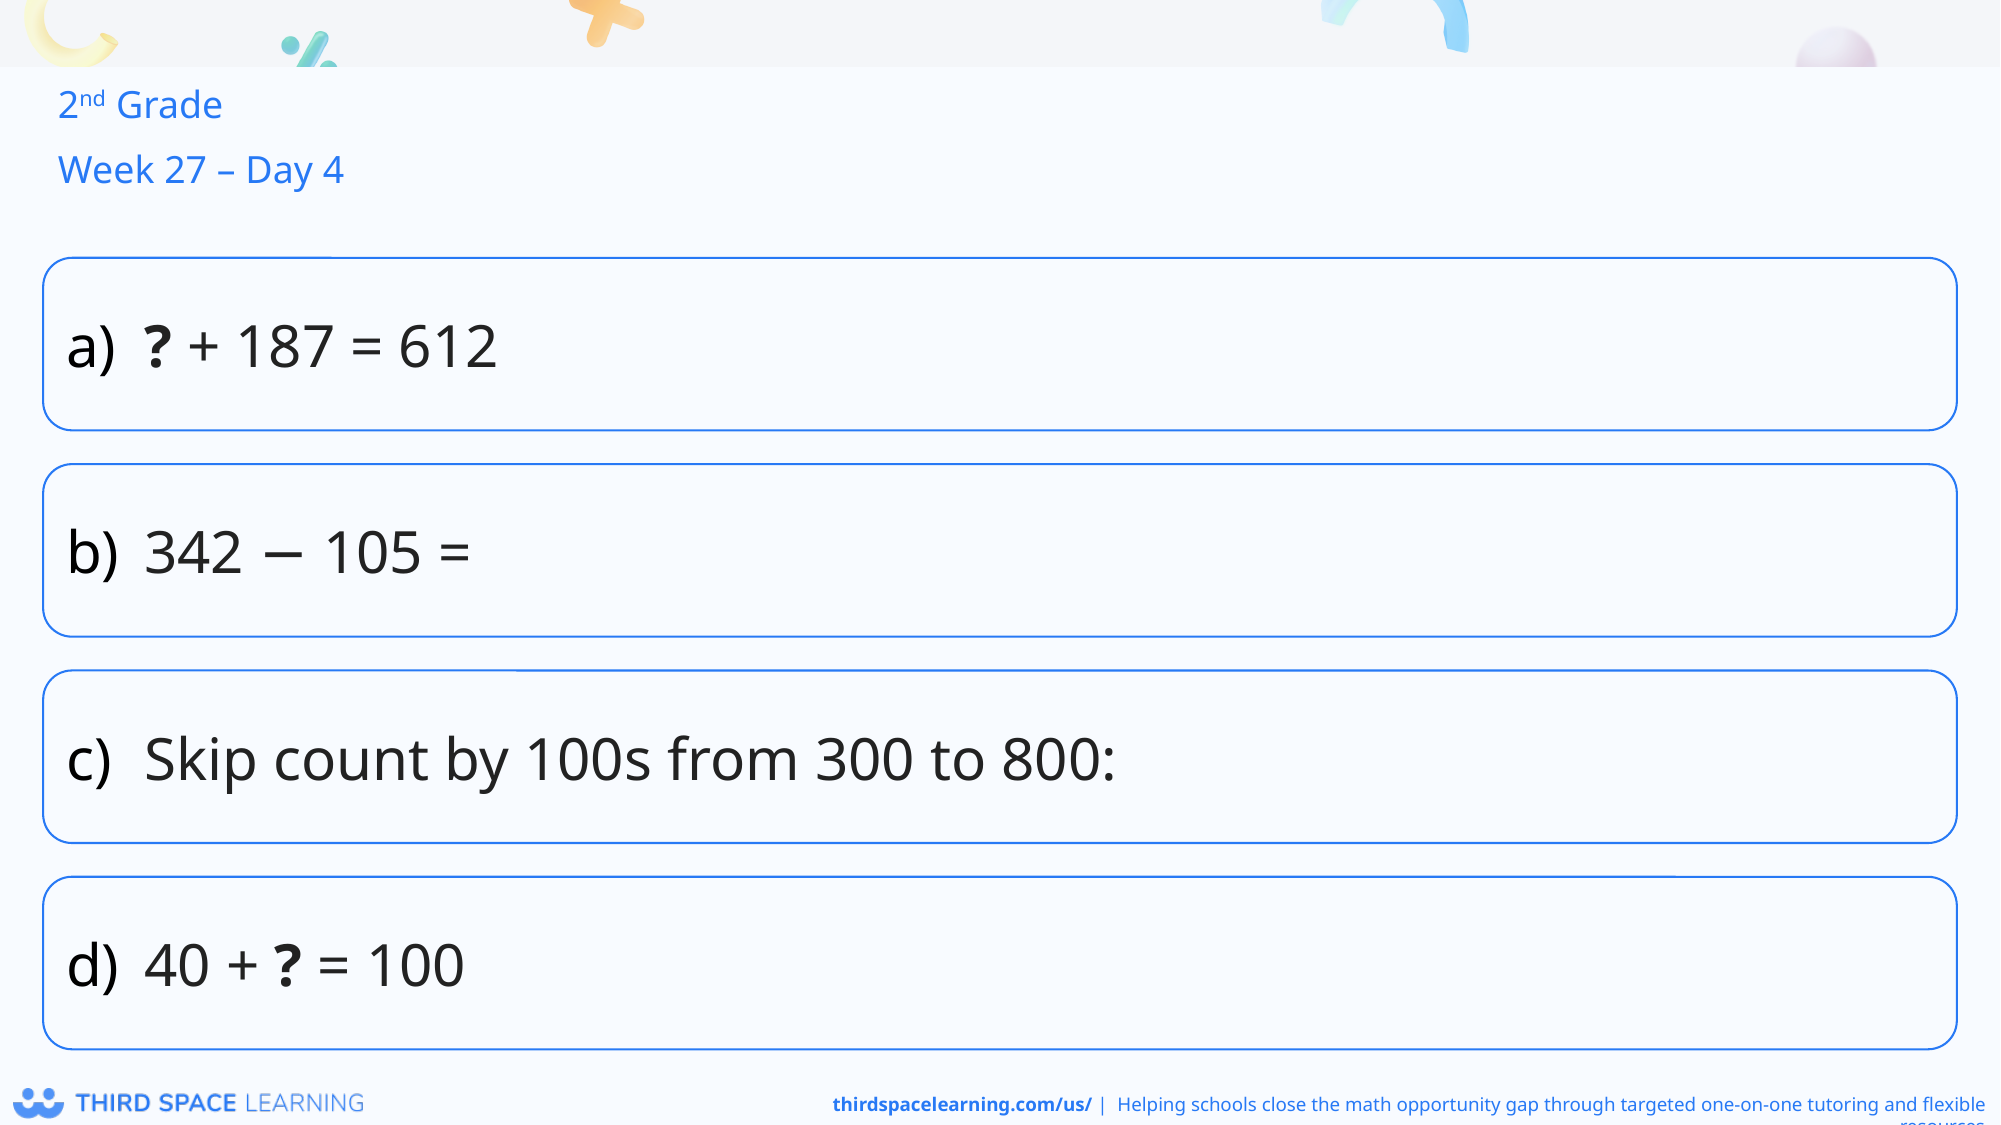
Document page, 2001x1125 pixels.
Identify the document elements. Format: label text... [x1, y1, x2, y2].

picture [0, 0, 2000, 67]
list 40 + ? = 100 [129, 891, 1939, 1035]
picture [13, 1088, 365, 1119]
list 342 − 105 = [129, 478, 1939, 623]
list ? + 187 = 612 [129, 272, 1939, 416]
list Skip count by 100s from 300 to 800: [129, 684, 1939, 829]
text_box 2nd Grade Week 27 – Day 4 [43, 73, 509, 212]
